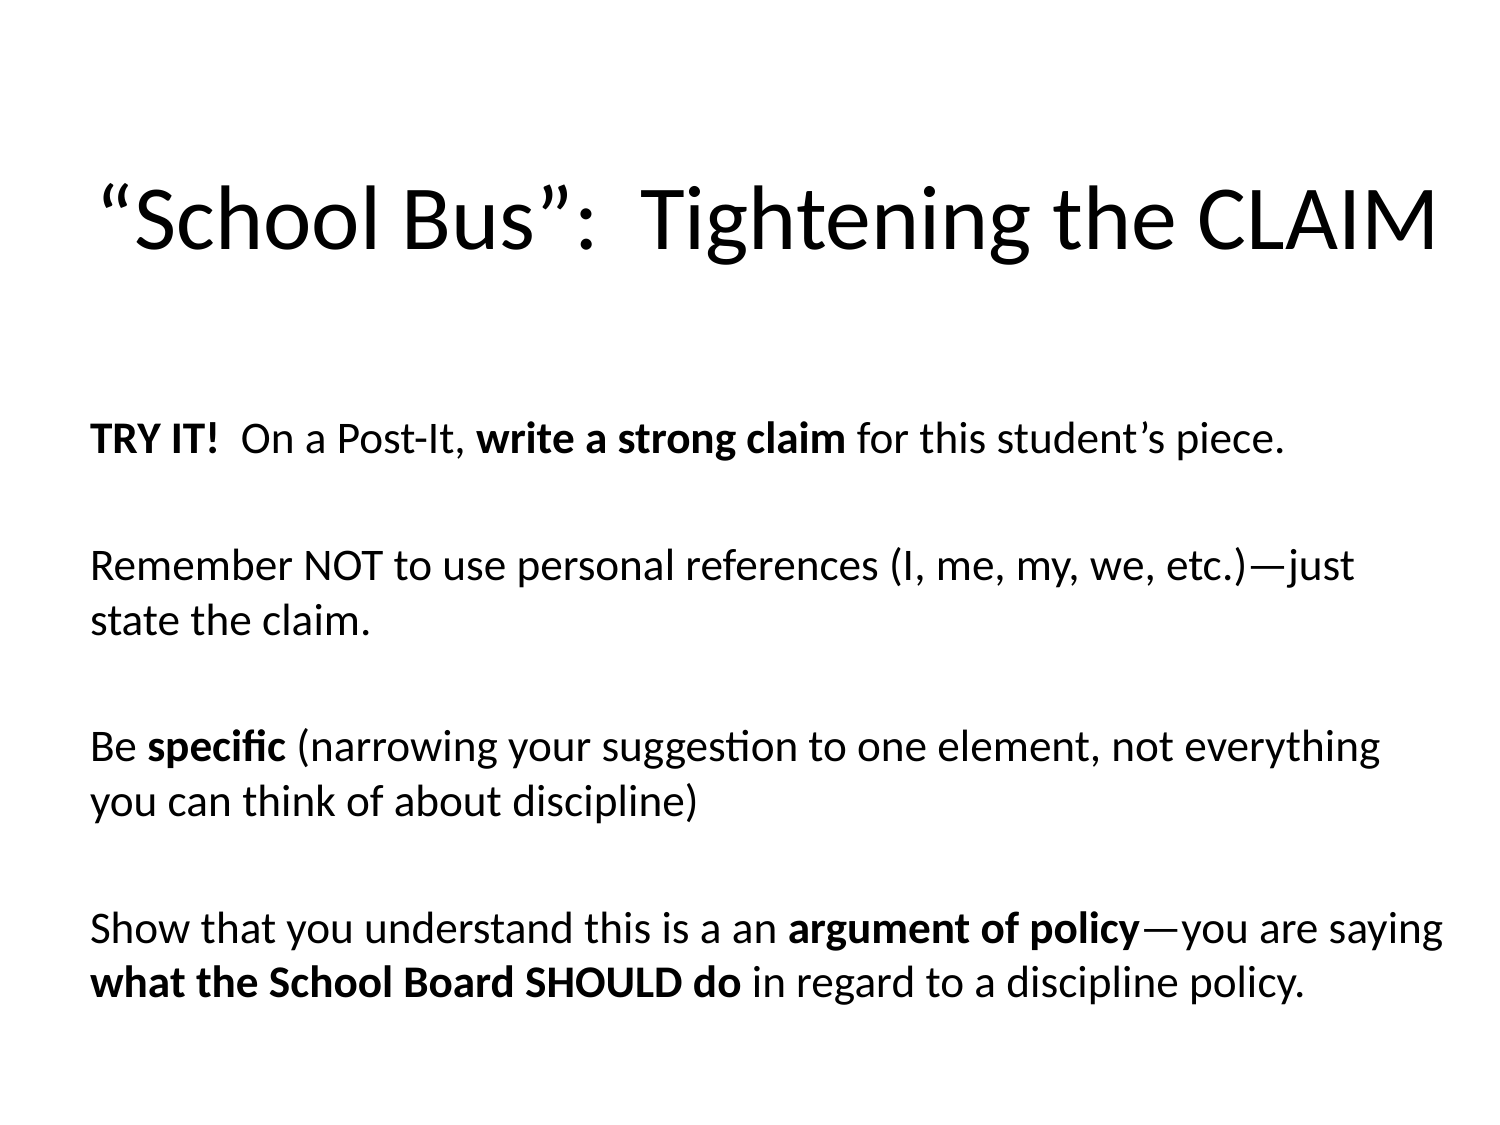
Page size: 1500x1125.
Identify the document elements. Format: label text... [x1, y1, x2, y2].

title “School Bus”: Tightening the CLAIM [50, 75, 1488, 350]
subtitle TRY IT! On a Post-It, write a strong claim for this student’s piece. Remember NOT to use personal references (I, me, my, we, etc.)—just state the claim. Be specific (narrowing your suggestion to one element, not everything you can think of about discipline) Show that you understand this is a an argument of policy—you are saying what the School Board SHOULD do in regard to a discipline policy. [75, 337, 1463, 1075]
